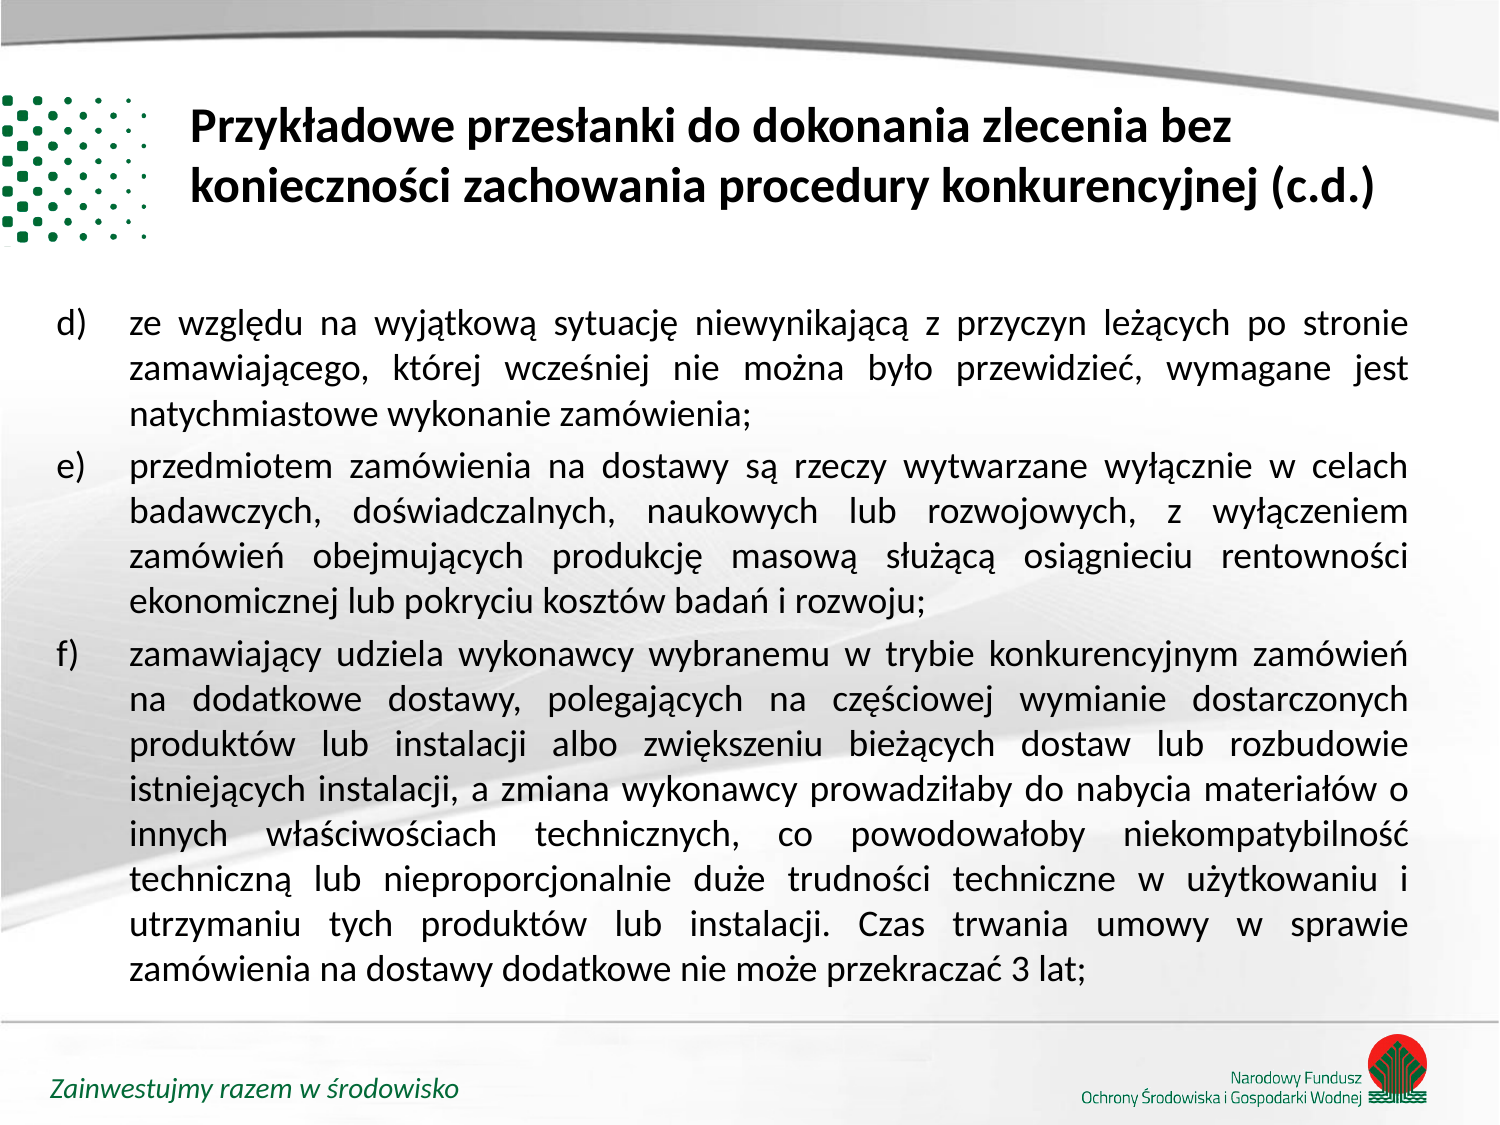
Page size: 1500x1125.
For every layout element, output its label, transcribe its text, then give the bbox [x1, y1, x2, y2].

picture [0, 0, 1499, 1125]
title Przykładowe przesłanki do dokonania zlecenia bez konieczności zachowania procedury konkurencyjnej (c.d.) [175, 58, 1425, 247]
list ze względu na wyjątkową sytuację niewynikającą z przyczyn leżących po stronie zamawiającego, której wcześniej nie można było przewidzieć, wymagane jest natychmiastowe wykonanie zamówienia; przedmiotem zamówienia na dostawy są rzeczy wytwarzane wyłącznie w celach badawczych, doświadczalnych, naukowych lub rozwojowych, z wyłączeniem zamówień obejmujących produkcję masową służącą osiągnieciu rentowności ekonomicznej lub pokryciu kosztów badań i rozwoju; zamawiający udziela wykonawcy wybranemu w trybie konkurencyjnym zamówień na dodatkowe dostawy, polegających na częściowej wymianie dostarczonych produktów lub instalacji albo zwiększeniu bieżących dostaw lub rozbudowie istniejących instalacji, a zmiana wykonawcy prowadziłaby do nabycia materiałów o innych właściwościach technicznych, co powodowałoby niekompatybilność techniczną lub nieproporcjonalnie duże trudności techniczne w użytkowaniu i utrzymaniu tych produktów lub instalacji. Czas trwania umowy w sprawie zamówienia na dostawy dodatkowe nie może przekraczać 3 lat; [41, 290, 1425, 1005]
